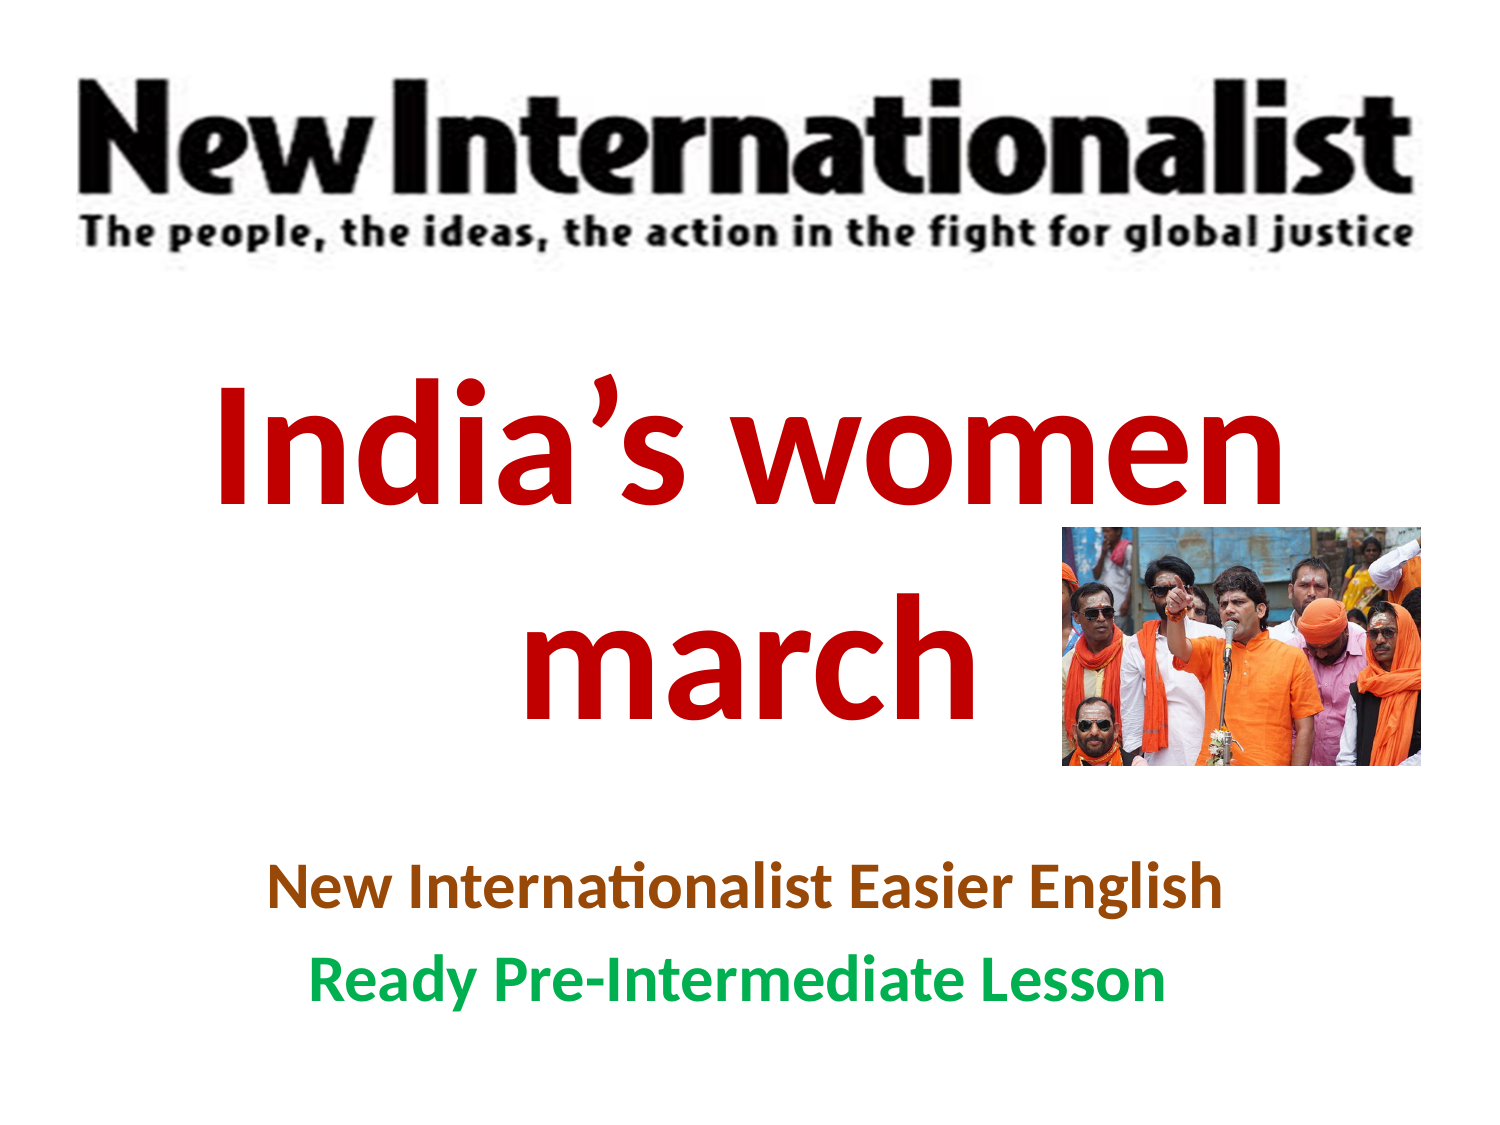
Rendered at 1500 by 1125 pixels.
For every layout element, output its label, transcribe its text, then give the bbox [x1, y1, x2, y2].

title India’s women march [17, 338, 1483, 743]
picture [76, 56, 1458, 293]
picture [1062, 526, 1422, 767]
subtitle New Internationalist Easier English Ready Pre-Intermediate Lesson [53, 834, 1424, 1035]
